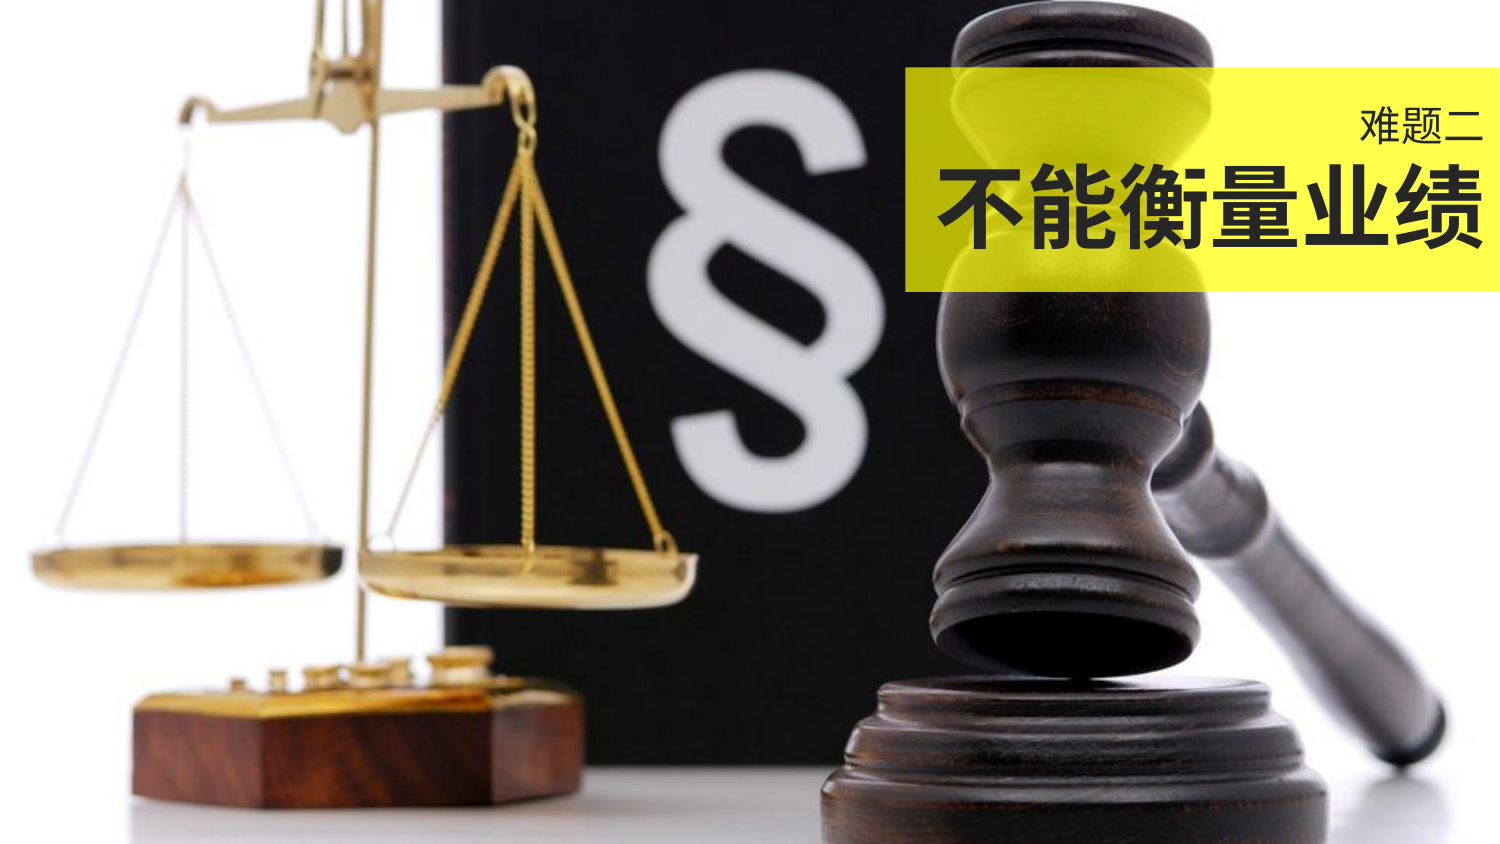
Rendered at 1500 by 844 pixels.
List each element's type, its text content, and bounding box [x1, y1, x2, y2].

text_box 难题二 不能衡量业绩 [903, 65, 1500, 294]
picture [0, 0, 1500, 844]
